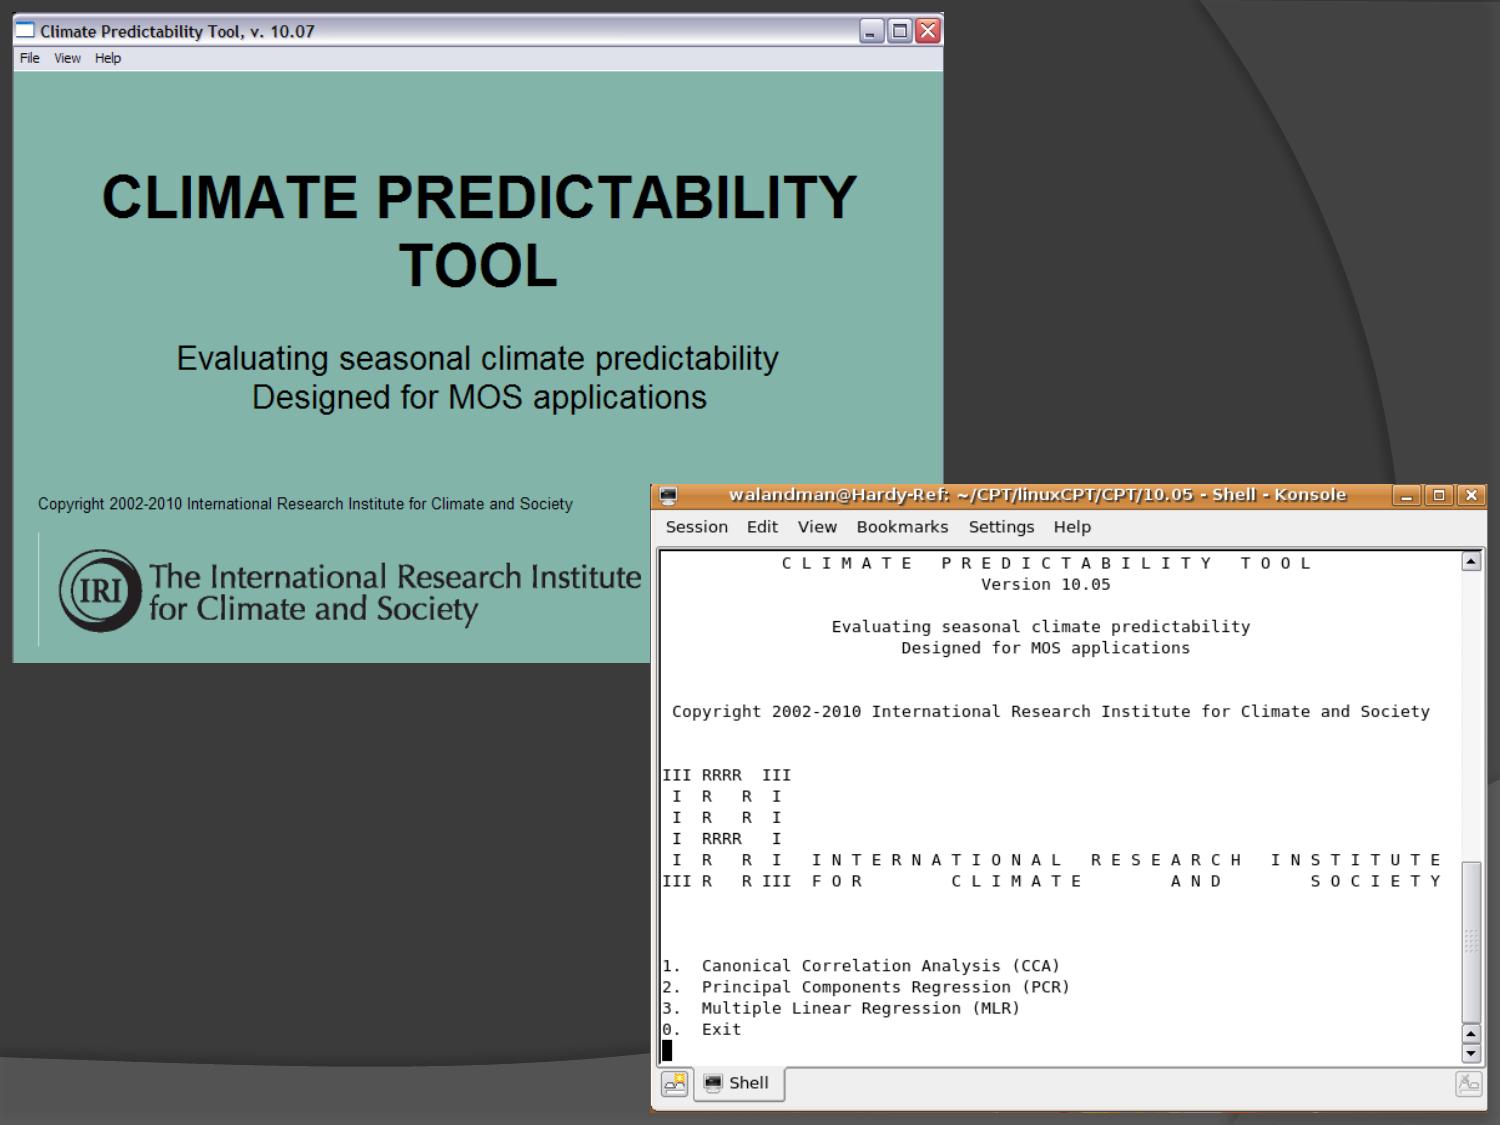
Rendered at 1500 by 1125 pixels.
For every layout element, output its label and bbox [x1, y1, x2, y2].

picture [12, 12, 945, 663]
picture [649, 484, 1488, 1113]
